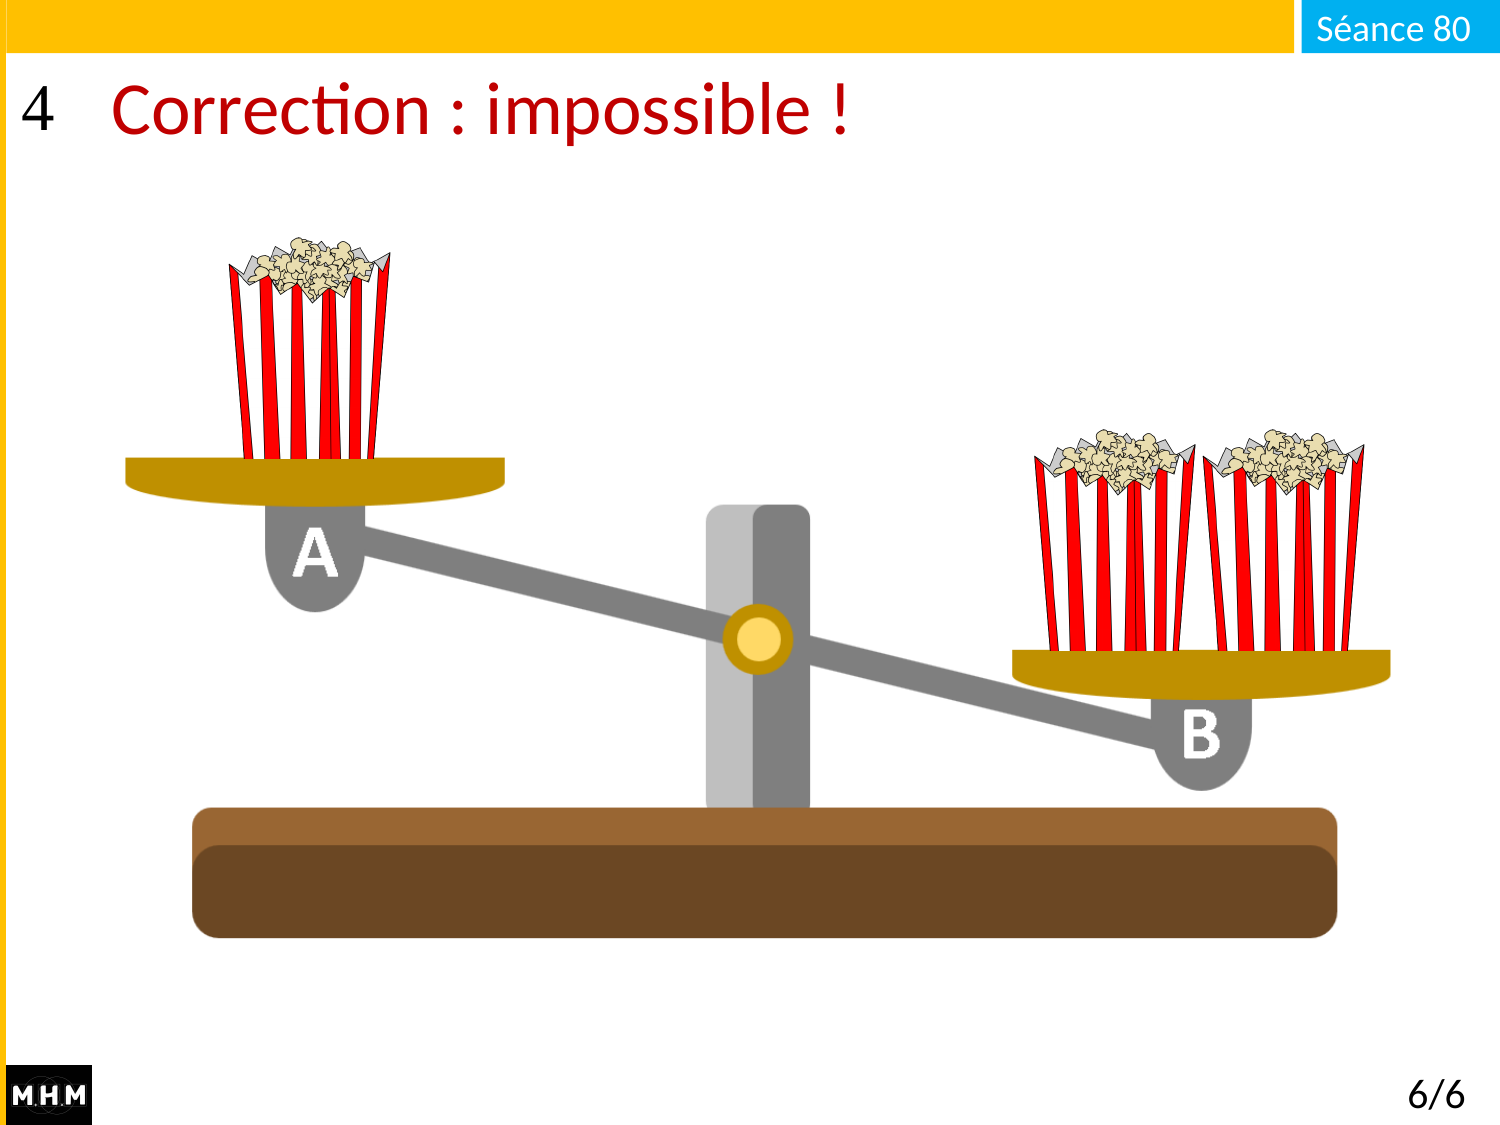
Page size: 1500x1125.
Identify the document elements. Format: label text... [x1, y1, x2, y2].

picture [114, 231, 1403, 957]
list 6/6 [1373, 1064, 1500, 1125]
picture [6, 1065, 92, 1125]
title Correction : impossible ! [96, 60, 1391, 160]
